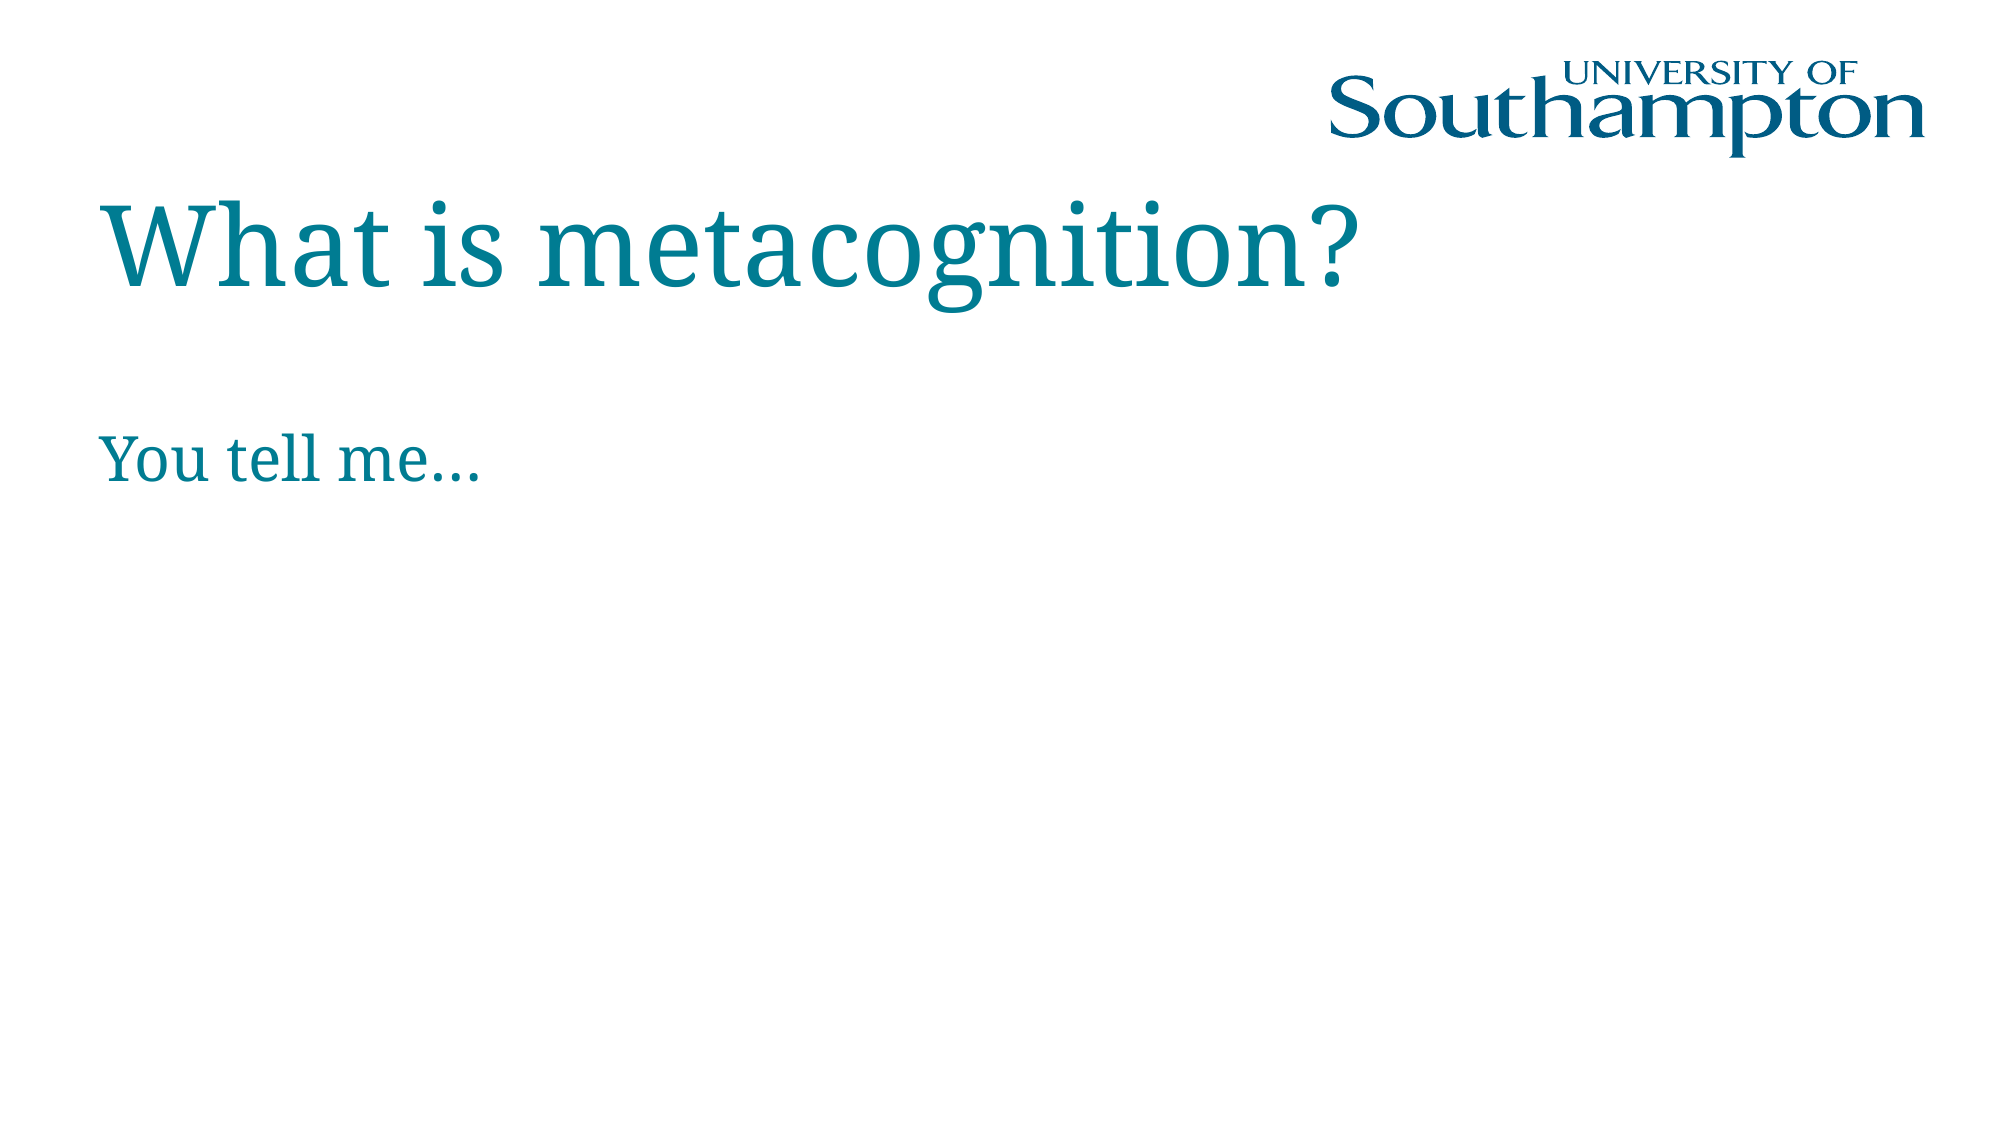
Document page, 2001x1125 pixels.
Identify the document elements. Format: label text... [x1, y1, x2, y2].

list You tell me… [99, 418, 1896, 1010]
title What is metacognition? [99, 194, 1896, 313]
